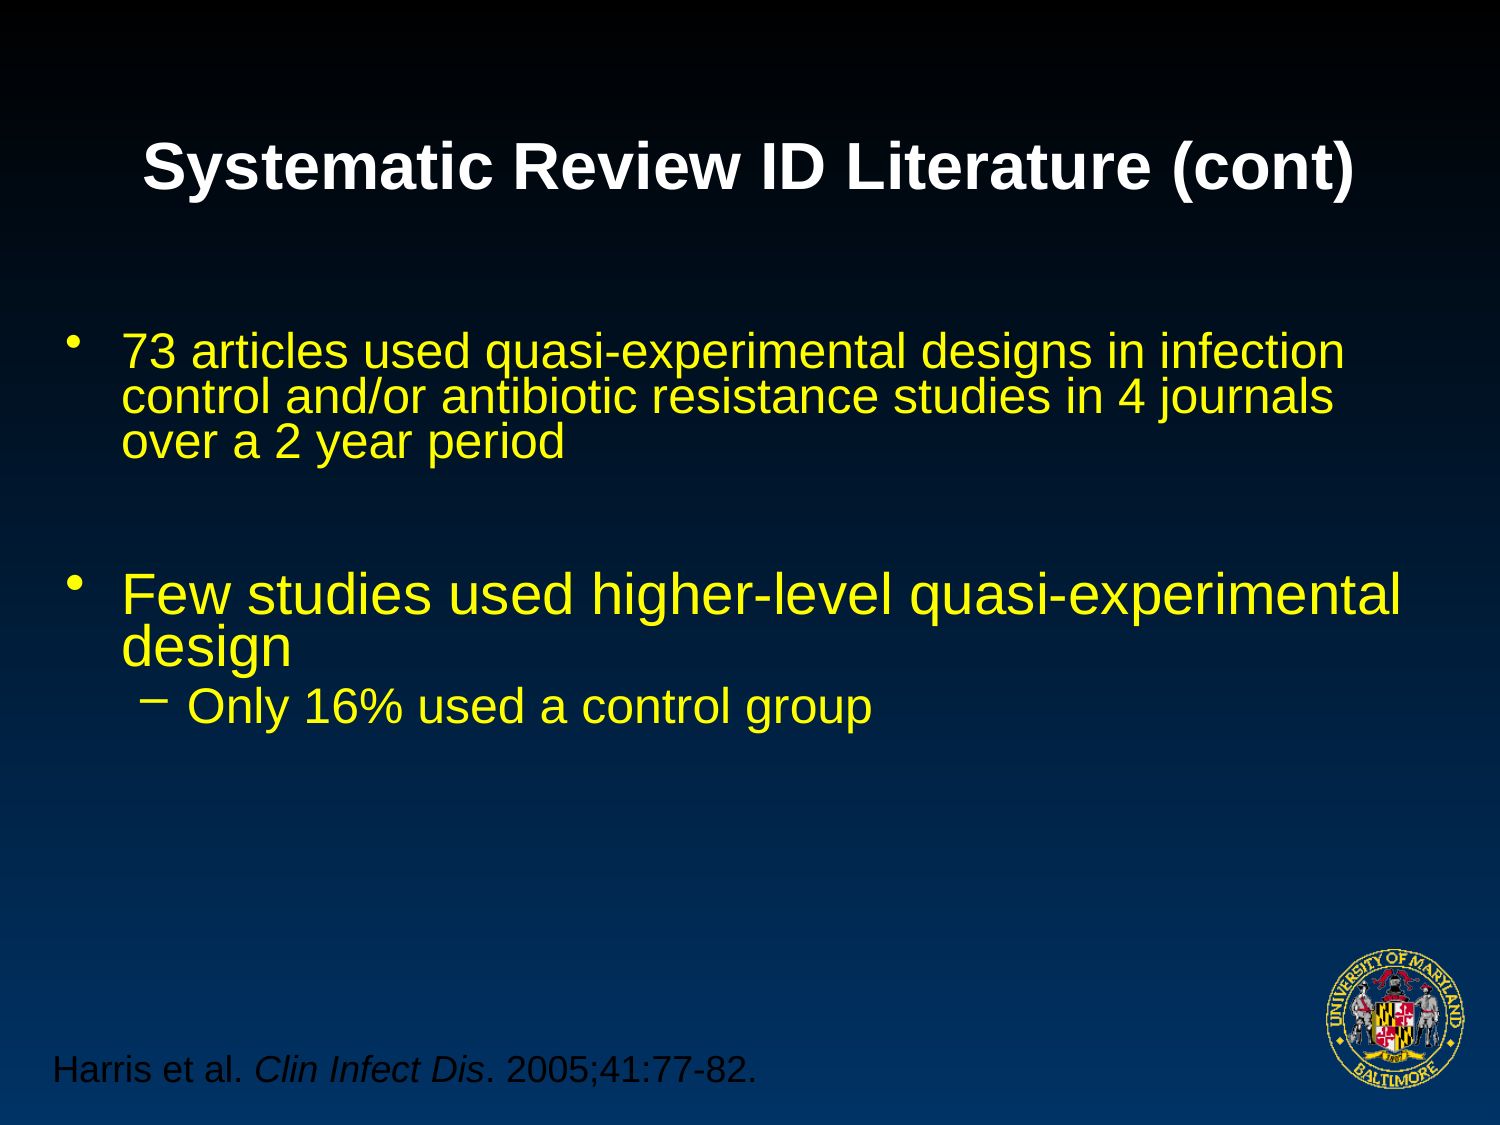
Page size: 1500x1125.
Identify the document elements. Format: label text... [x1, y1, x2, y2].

title Systematic Review ID Literature (cont) [49, 37, 1451, 288]
list 73 articles used quasi-experimental designs in infection control and/or antibiotic resistance studies in 4 journals over a 2 year period Few studies used higher-level quasi-experimental design Only 16% used a control group [49, 324, 1451, 1088]
picture [1325, 949, 1468, 1108]
text_box Harris et al. Clin Infect Dis. 2005;41:77-82. [37, 1037, 775, 1098]
